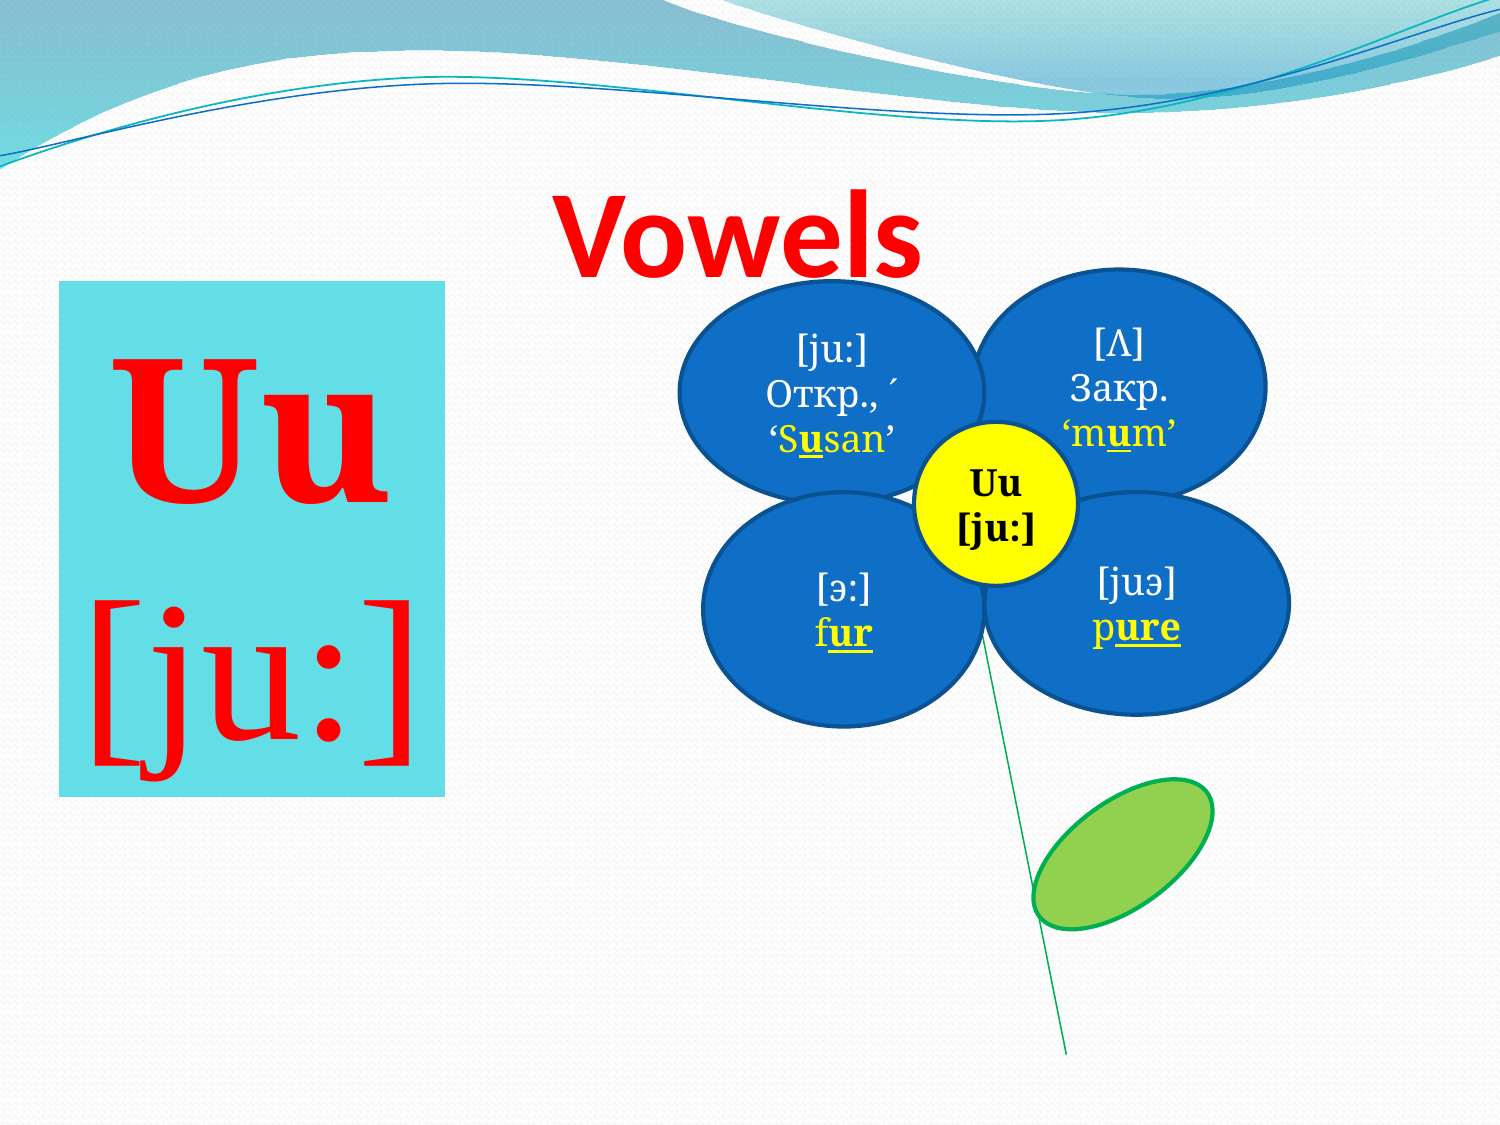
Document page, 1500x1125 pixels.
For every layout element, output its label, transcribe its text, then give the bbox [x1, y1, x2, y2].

text_box [1031, 880, 1178, 932]
title Vowels [75, 115, 1425, 303]
text_box [Λ] Закр. ‘mum’ [977, 303, 1268, 497]
text_box [э:] fur [701, 490, 985, 729]
text_box Uu [ju:] [911, 419, 1081, 588]
text_box [juэ] pure [982, 490, 1292, 717]
text_box [ju:] Откр., ´ ‘Susan’ [677, 303, 987, 501]
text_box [784, 773, 1255, 868]
table_header Uu [ju:] [59, 281, 445, 797]
